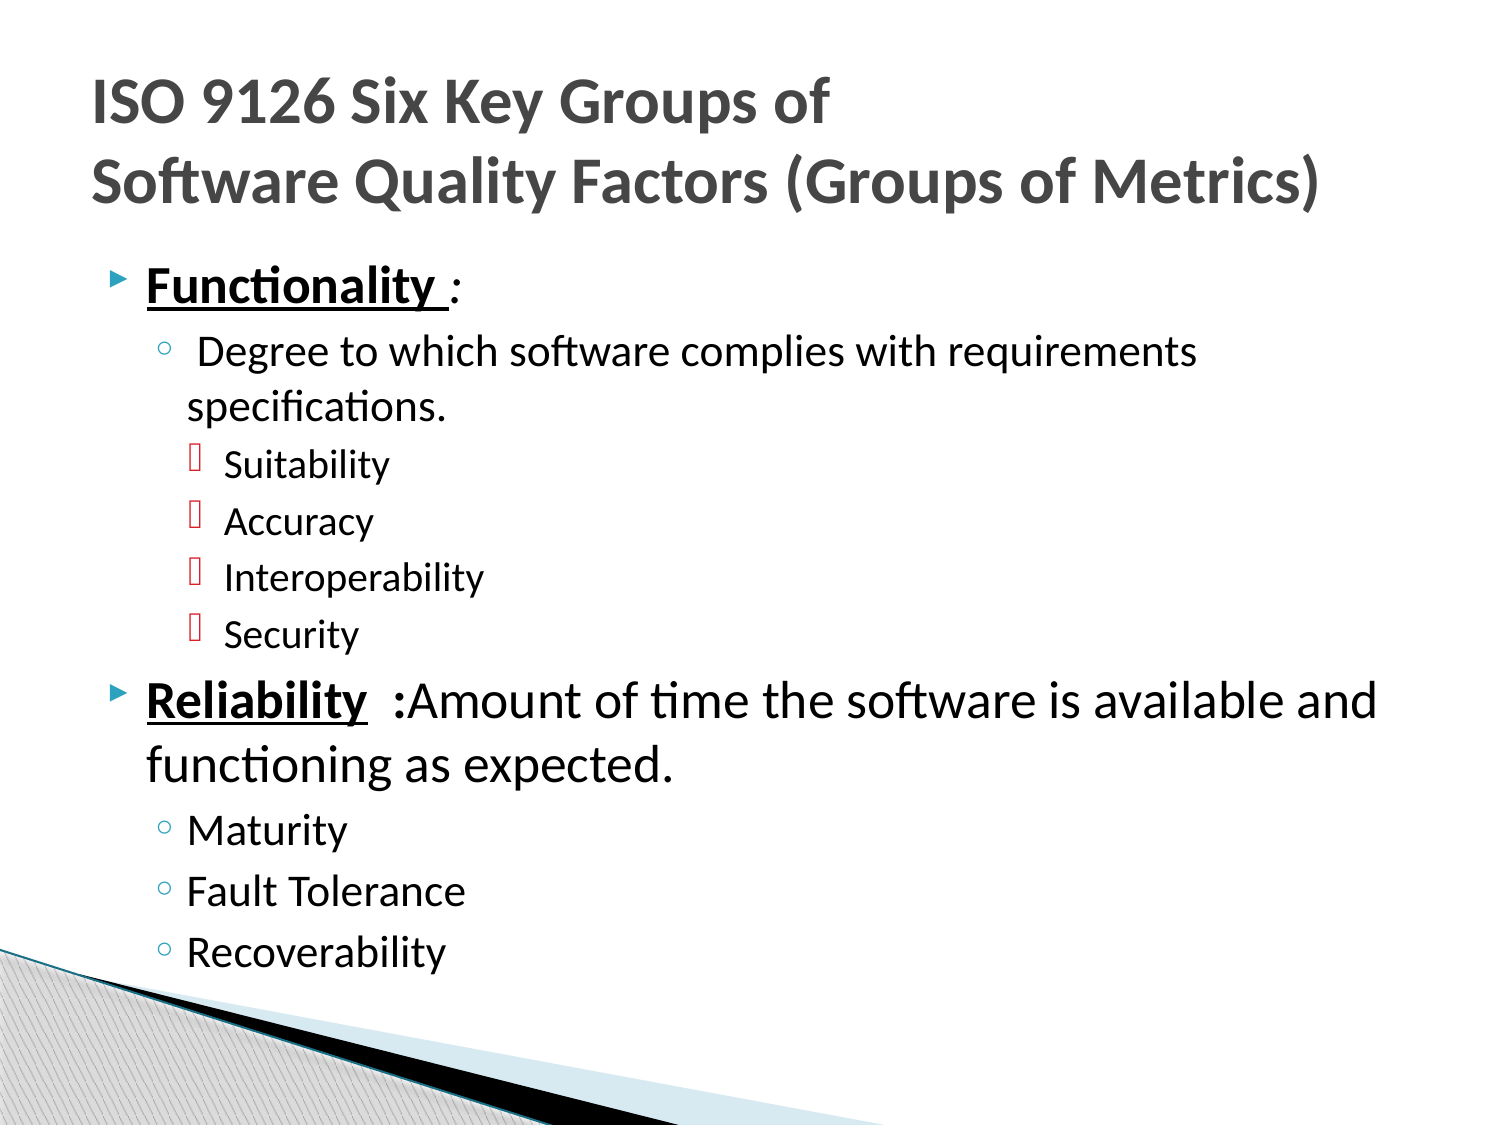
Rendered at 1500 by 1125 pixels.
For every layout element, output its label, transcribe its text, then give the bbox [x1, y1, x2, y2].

title ISO 9126 Six Key Groups of Software Quality Factors (Groups of Metrics) [76, 42, 1427, 231]
list Functionality : Degree to which software complies with requirements specifications. Suitability Accuracy Interoperability Security Reliability :Amount of time the software is available and functioning as expected. Maturity Fault Tolerance Recoverability [75, 243, 1425, 986]
